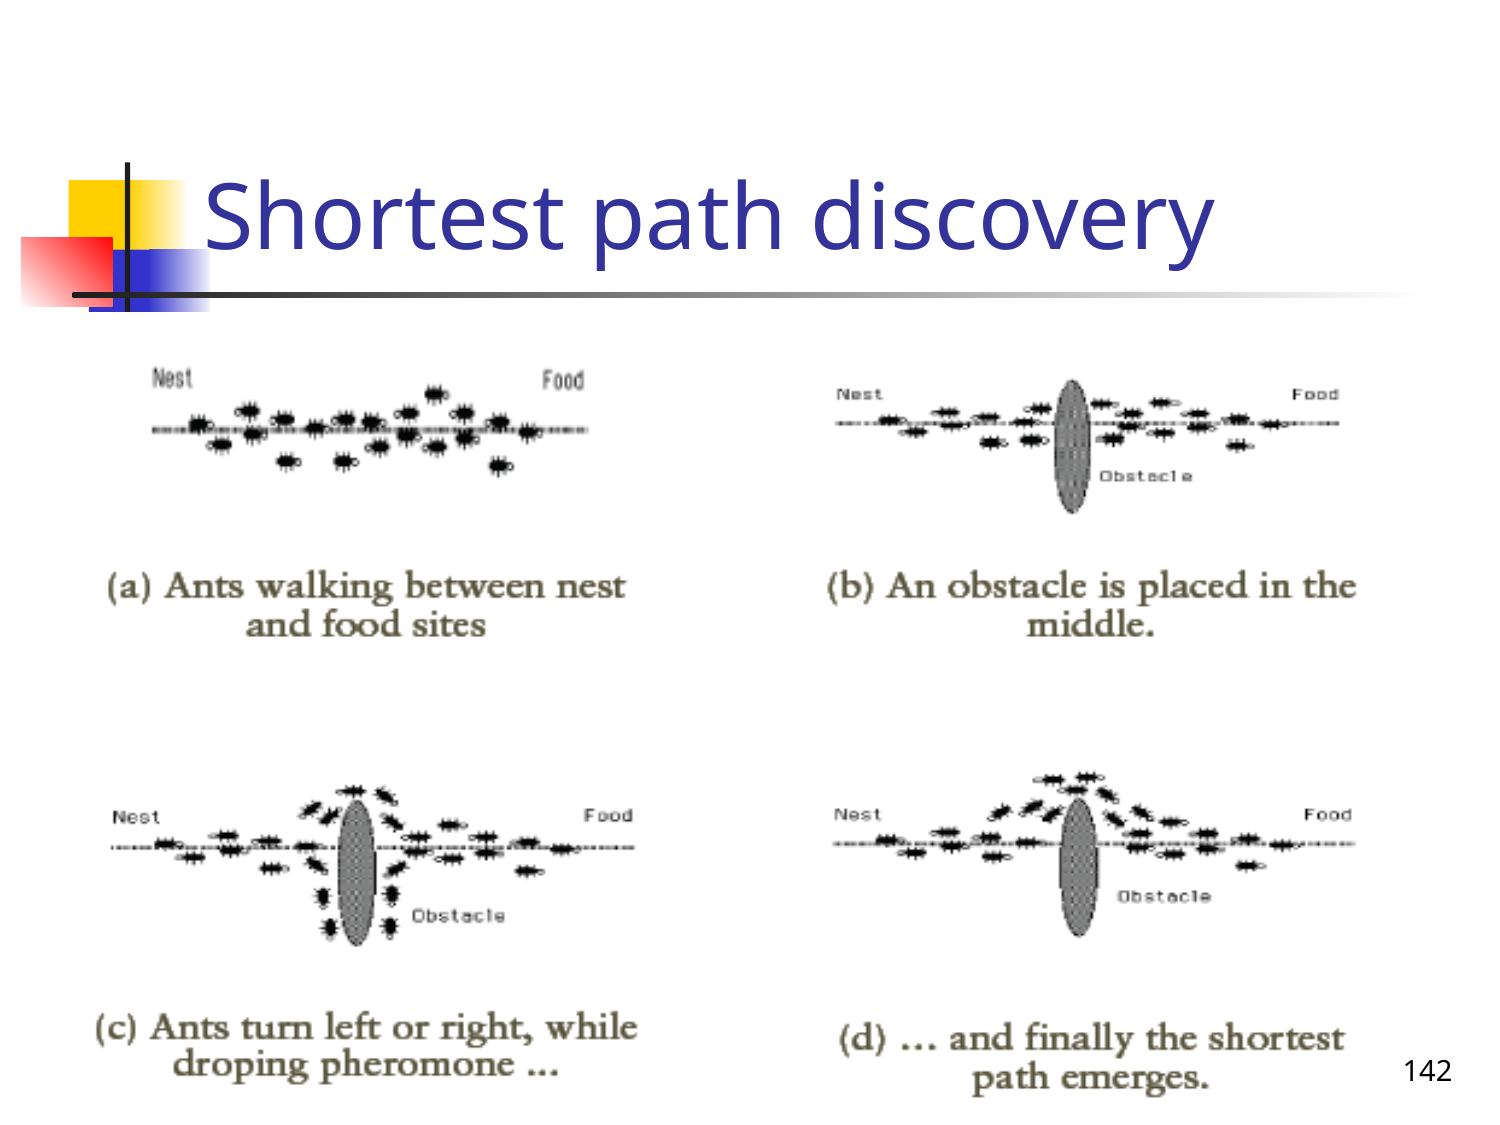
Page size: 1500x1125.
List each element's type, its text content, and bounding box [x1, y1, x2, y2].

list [37, 312, 1388, 1115]
slide_number 142 [1391, 1023, 1468, 1100]
title Shortest path discovery [188, 34, 1468, 276]
